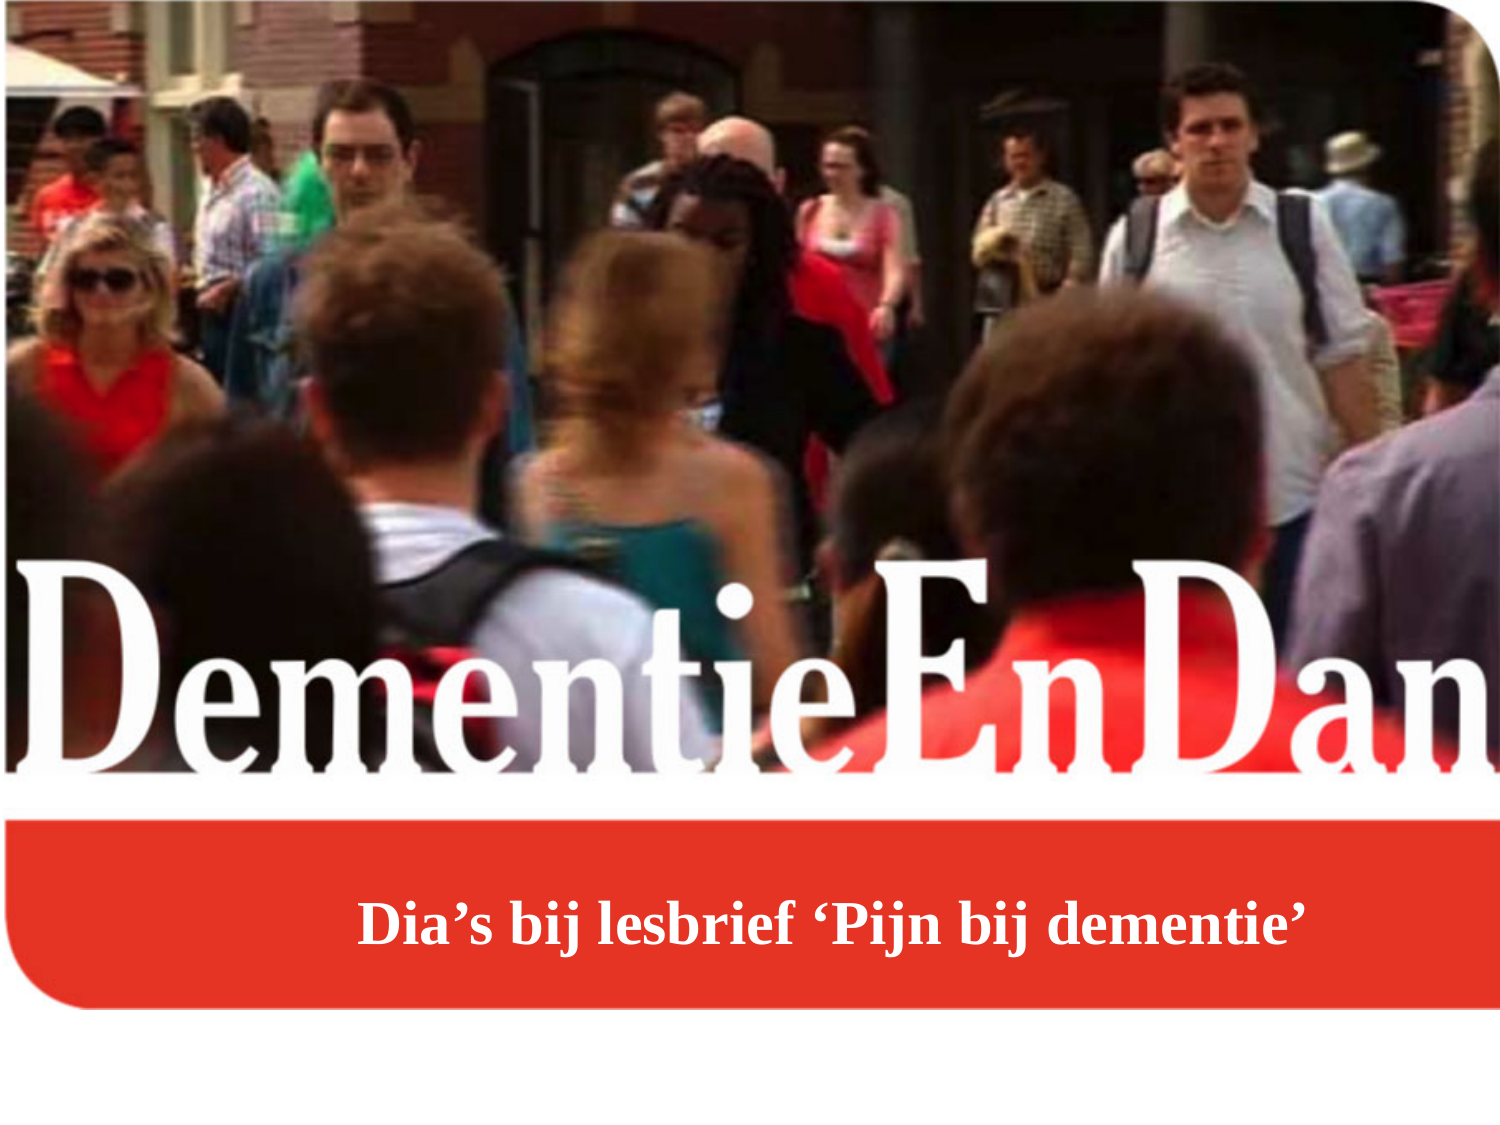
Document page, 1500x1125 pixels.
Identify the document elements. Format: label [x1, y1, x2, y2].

picture [3, 0, 1500, 1011]
